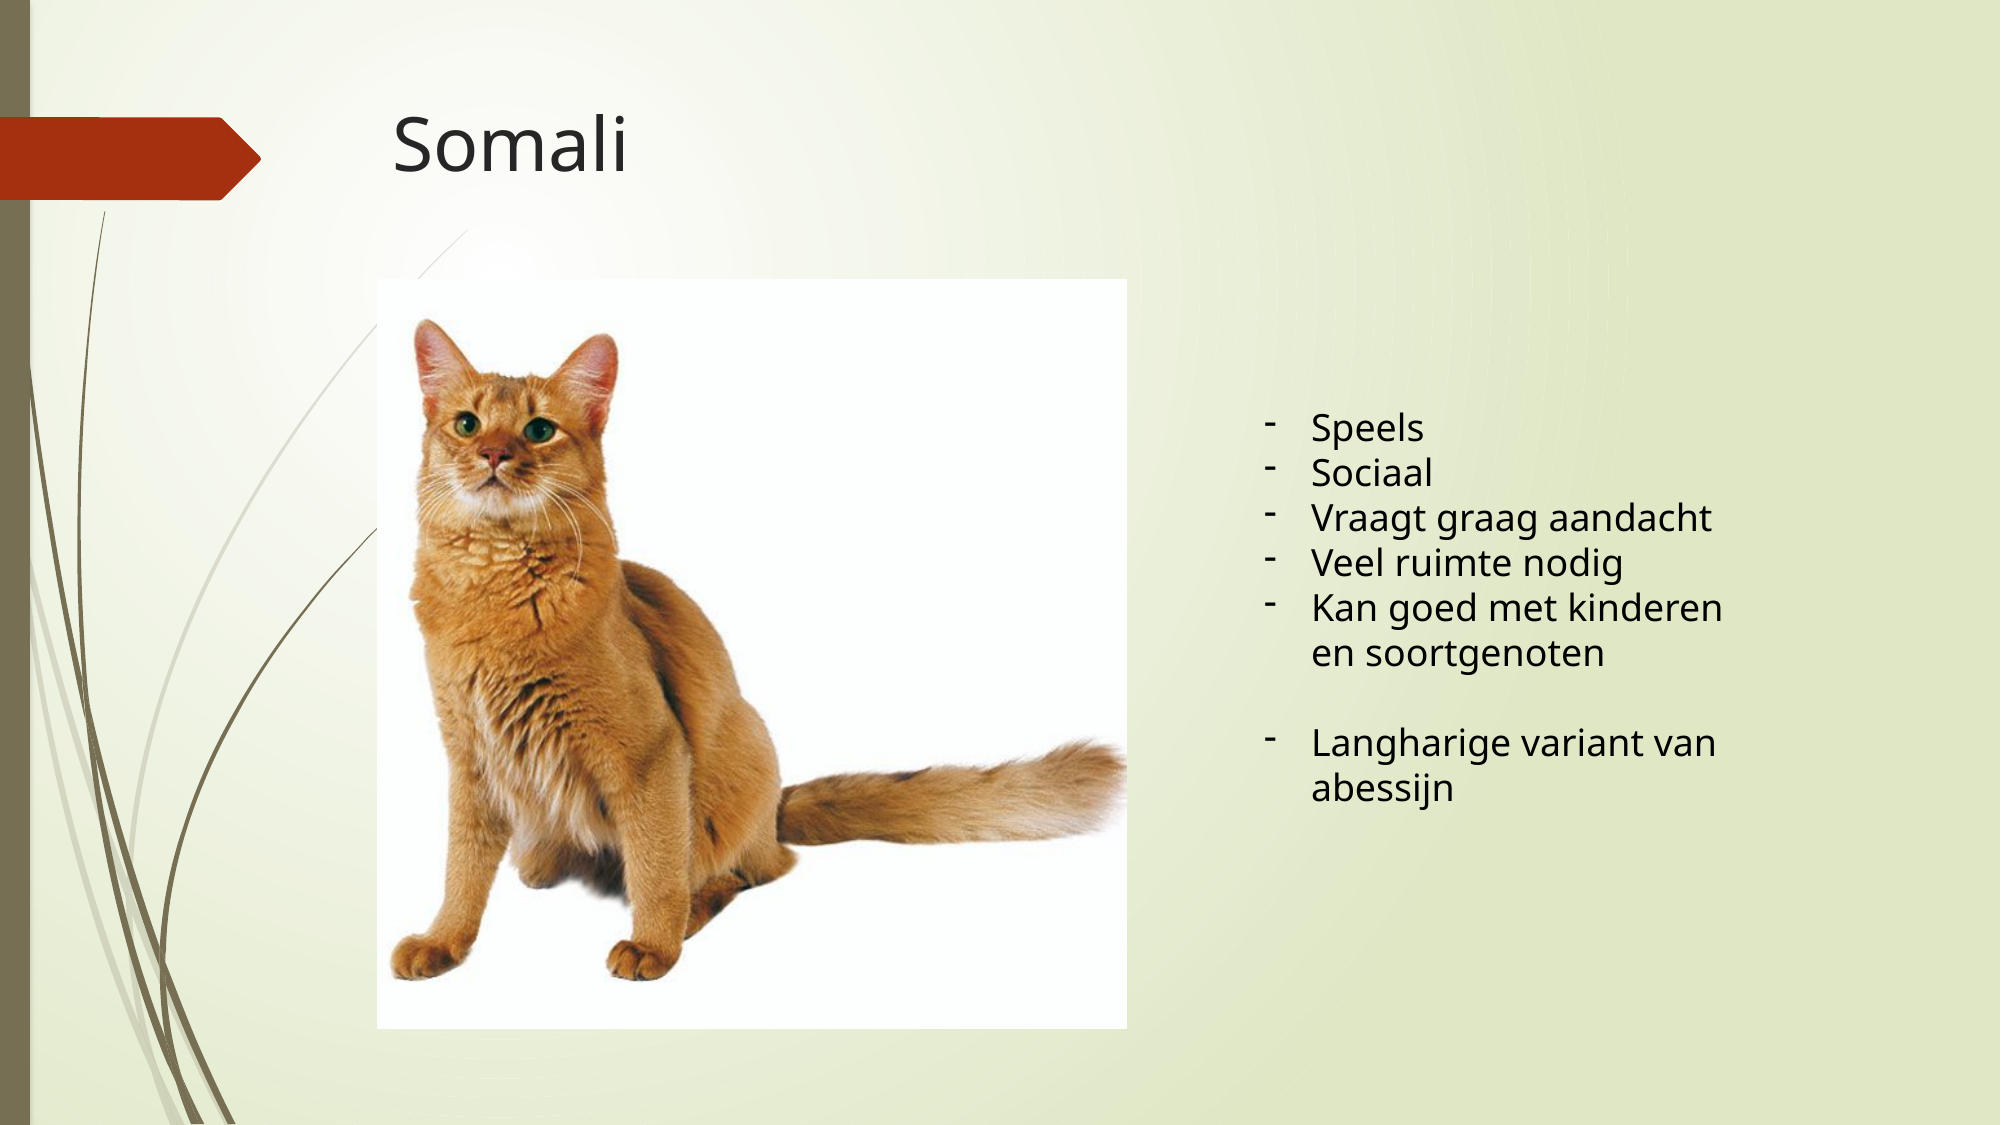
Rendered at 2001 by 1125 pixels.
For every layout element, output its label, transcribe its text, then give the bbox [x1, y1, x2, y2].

picture [376, 279, 1127, 1030]
text_box Speels Sociaal Vraagt graag aandacht Veel ruimte nodig Kan goed met kinderen en soortgenoten Langharige variant van abessijn [1249, 396, 1778, 861]
title Somali [377, 88, 1839, 299]
